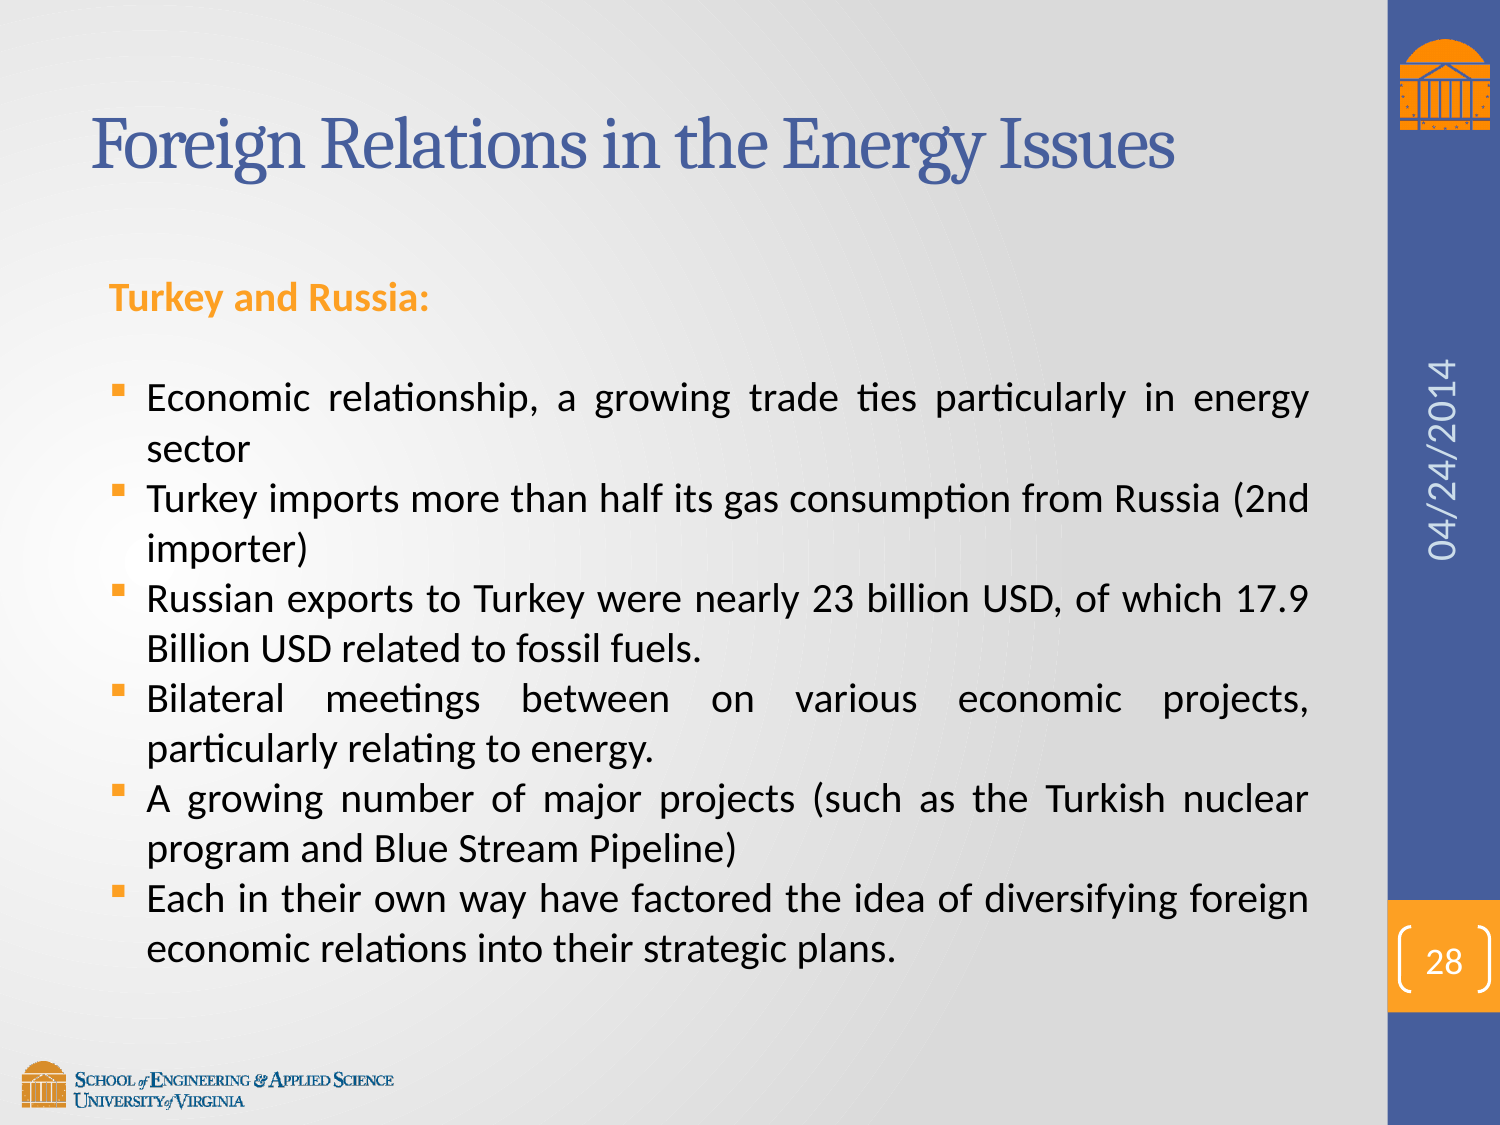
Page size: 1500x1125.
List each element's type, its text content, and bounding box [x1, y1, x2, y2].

title Foreign Relations in the Energy Issues [75, 45, 1325, 233]
list Turkey and Russia: Economic relationship, a growing trade ties particularly in energy sector Turkey imports more than half its gas consumption from Russia (2nd importer) Russian exports to Turkey were nearly 23 billion USD, of which 17.9 Billion USD related to fossil fuels. Bilateral meetings between on various economic projects, particularly relating to energy. A growing number of major projects (such as the Turkish nuclear program and Blue Stream Pipeline) Each in their own way have factored the idea of diversifying foreign economic relations into their strategic plans. [75, 262, 1325, 1050]
slide_number 28 [1397, 925, 1492, 994]
picture [21, 1061, 394, 1110]
picture [1400, 39, 1490, 130]
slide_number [1408, 317, 1469, 577]
